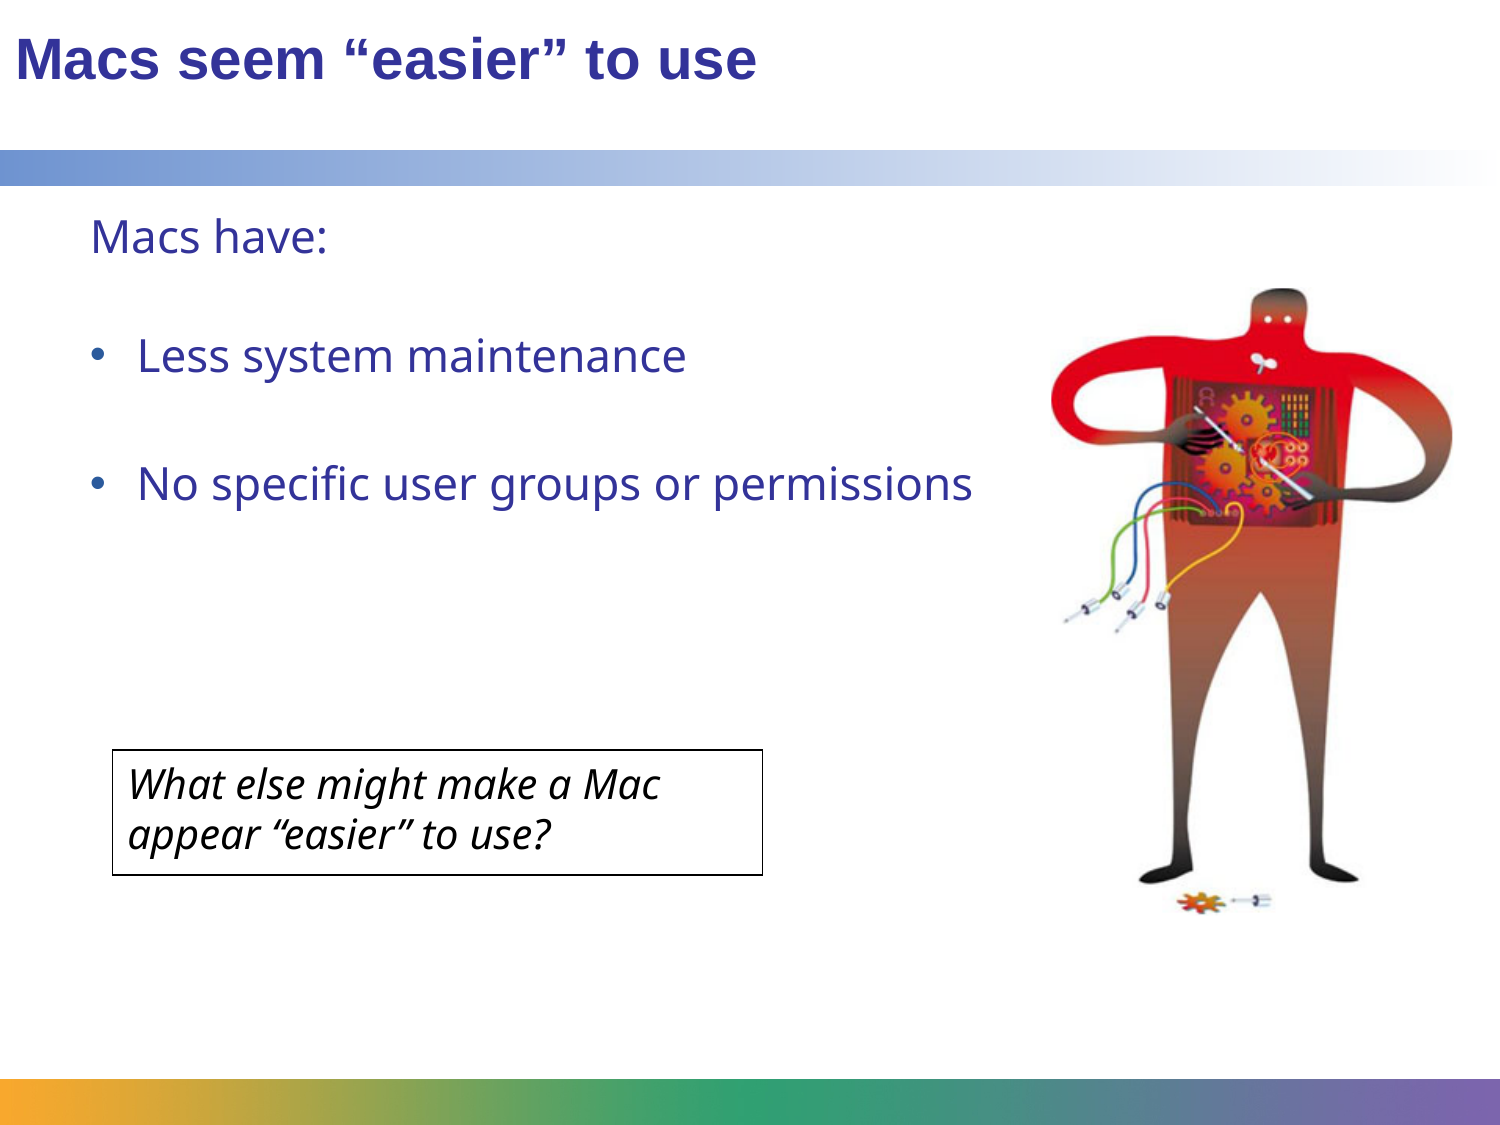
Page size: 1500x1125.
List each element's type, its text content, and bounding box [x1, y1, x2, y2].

picture [0, 1079, 1500, 1125]
text_box Macs have: Less system maintenance No specific user groups or permissions [0, 200, 1125, 675]
text_box What else might make a Mac appear “easier” to use? [112, 750, 763, 875]
title Macs seem “easier” to use [0, 0, 1476, 126]
picture [1049, 287, 1454, 916]
